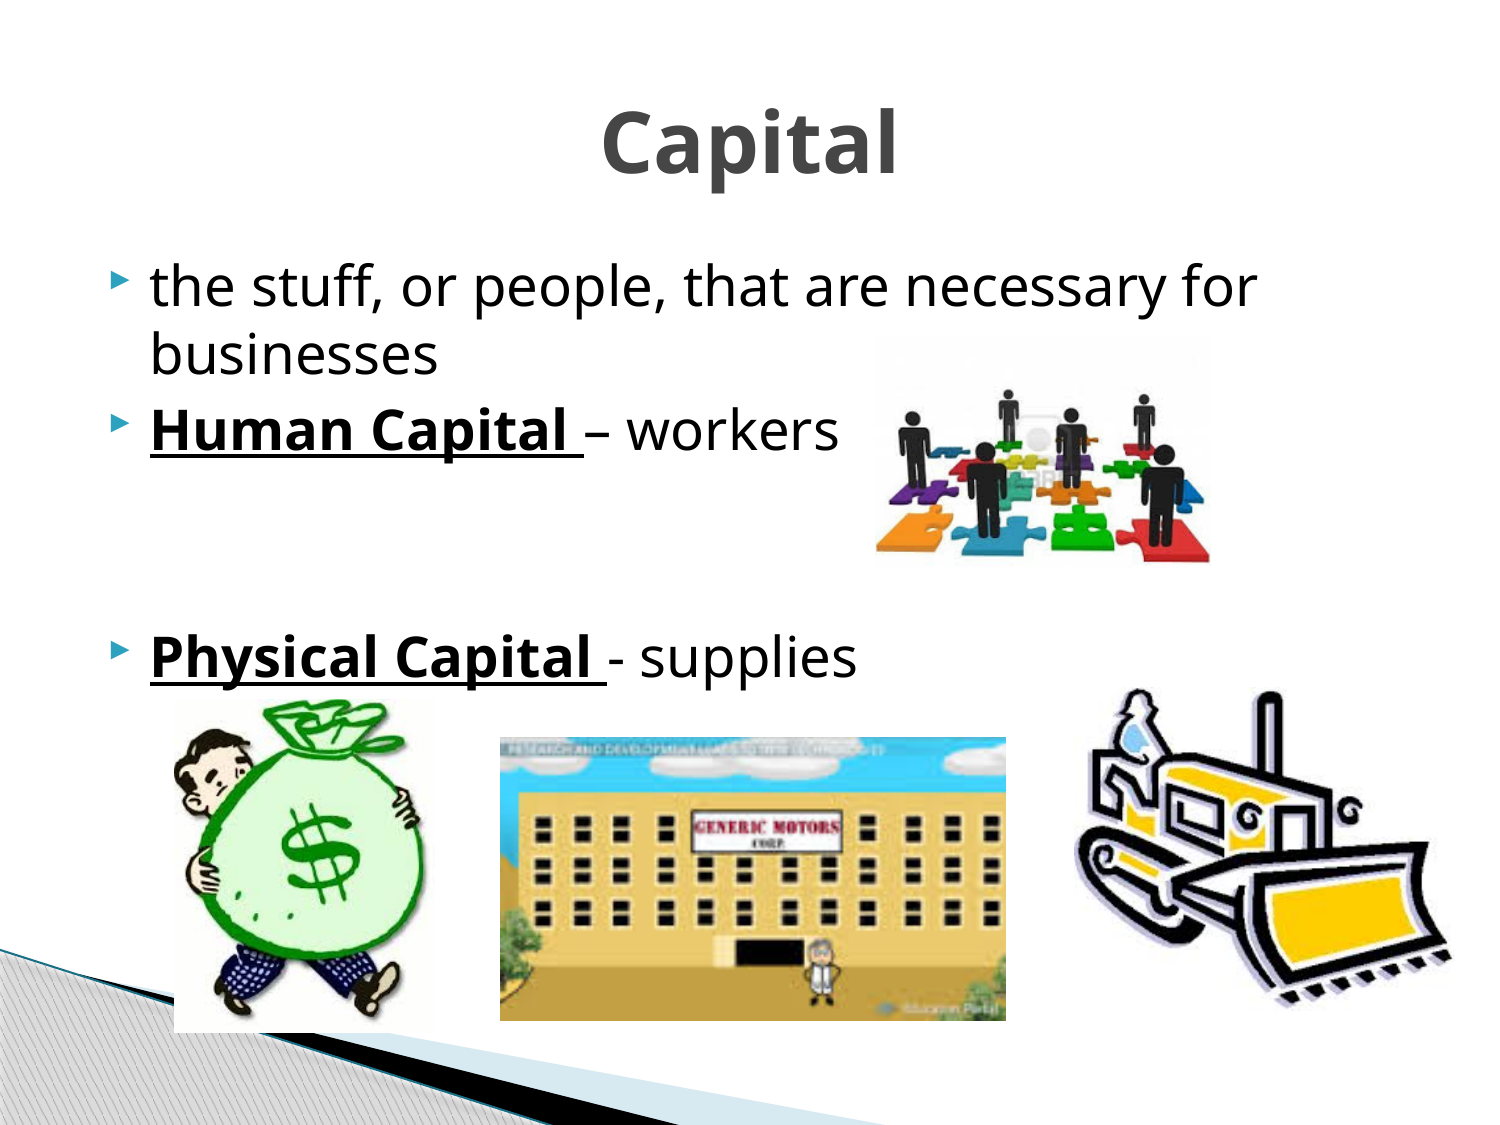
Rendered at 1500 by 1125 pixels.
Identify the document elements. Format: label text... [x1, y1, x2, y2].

picture [874, 337, 1212, 569]
list the stuff, or people, that are necessary for businesses Human Capital – workers Physical Capital - supplies [75, 243, 1425, 986]
picture [499, 737, 1006, 1021]
title Capital [75, 45, 1425, 233]
picture [174, 699, 435, 1033]
picture [1074, 687, 1455, 1012]
